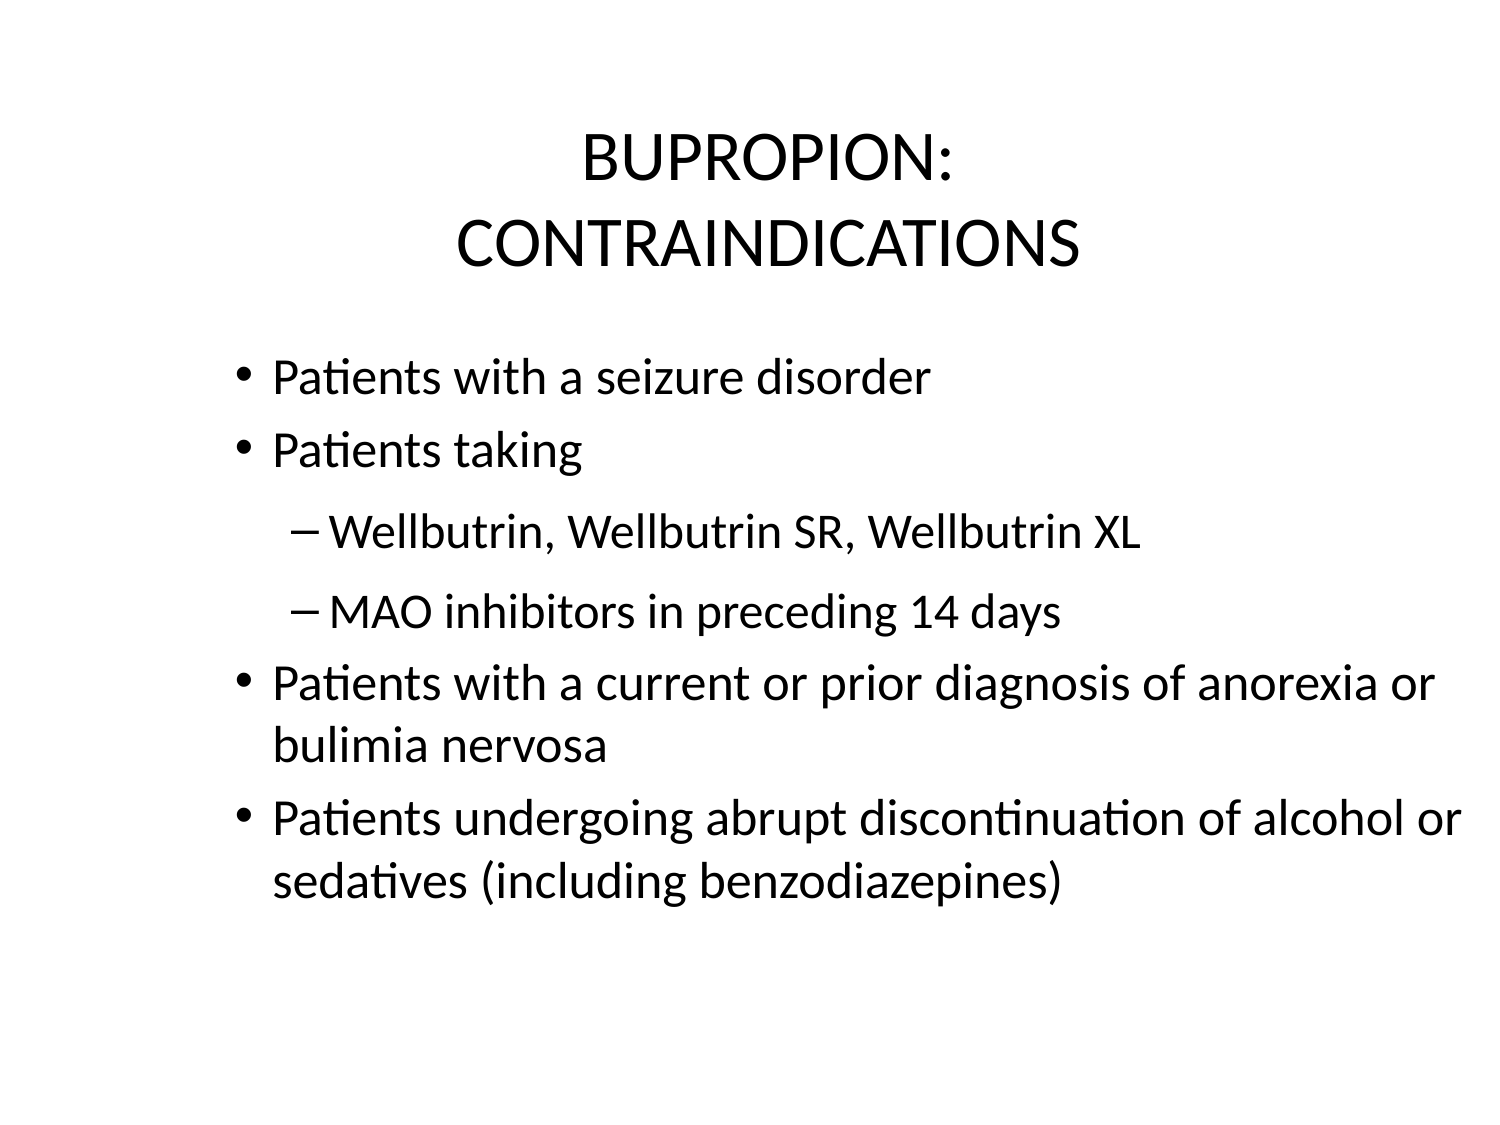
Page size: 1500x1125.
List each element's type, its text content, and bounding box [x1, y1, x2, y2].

list Patients with a seizure disorder Patients taking Wellbutrin, Wellbutrin SR, Wellbutrin XL MAO inhibitors in preceding 14 days Patients with a current or prior diagnosis of anorexia or bulimia nervosa Patients undergoing abrupt discontinuation of alcohol or sedatives (including benzodiazepines) [219, 335, 1500, 1060]
title BUPROPION: CONTRAINDICATIONS [159, 101, 1379, 289]
